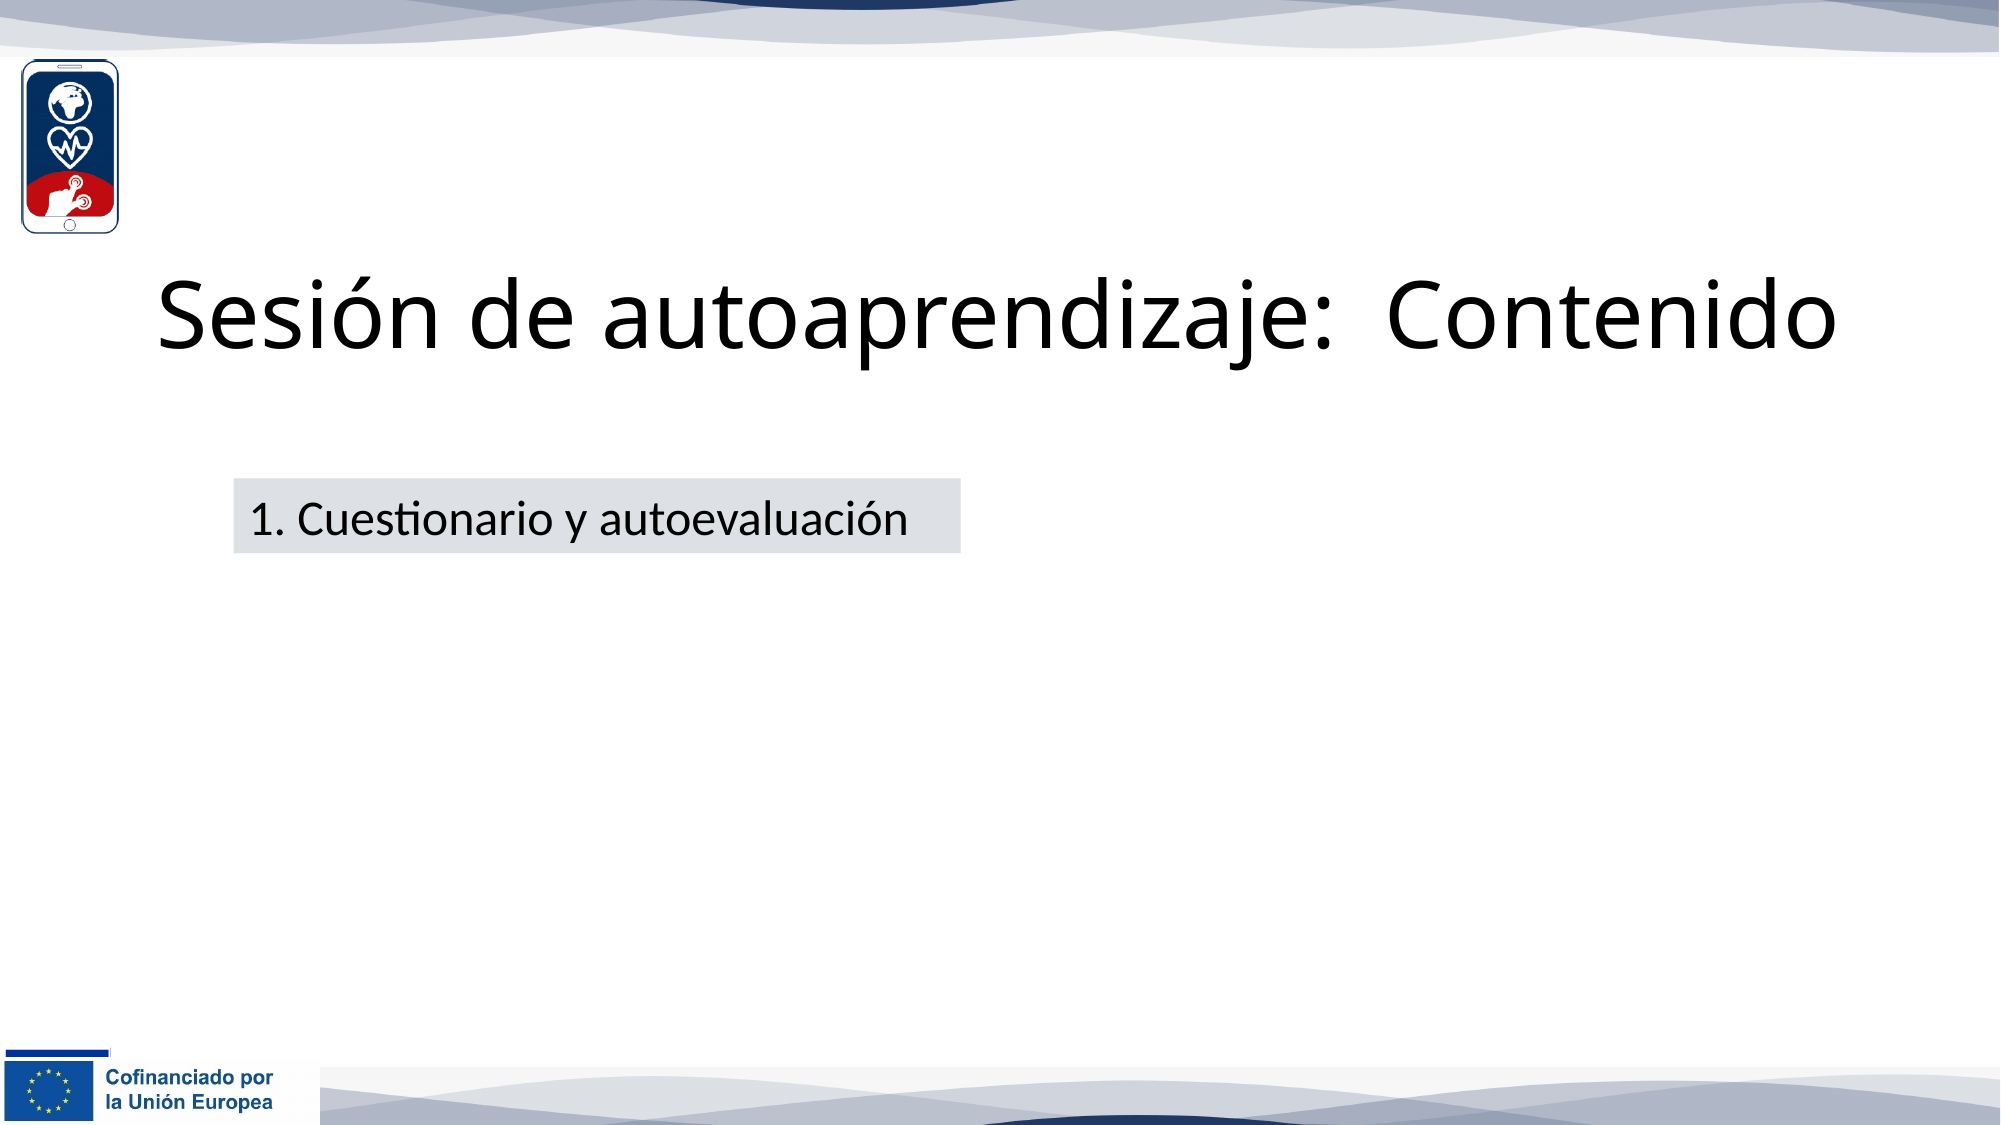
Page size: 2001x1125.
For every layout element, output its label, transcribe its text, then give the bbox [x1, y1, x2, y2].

title Sesión de autoaprendizaje: Contenido [136, 158, 1862, 377]
picture [0, 0, 1999, 57]
text_box 1. Cuestionario y autoevaluación [233, 478, 961, 554]
picture [0, 1044, 2001, 1125]
picture [21, 59, 119, 234]
